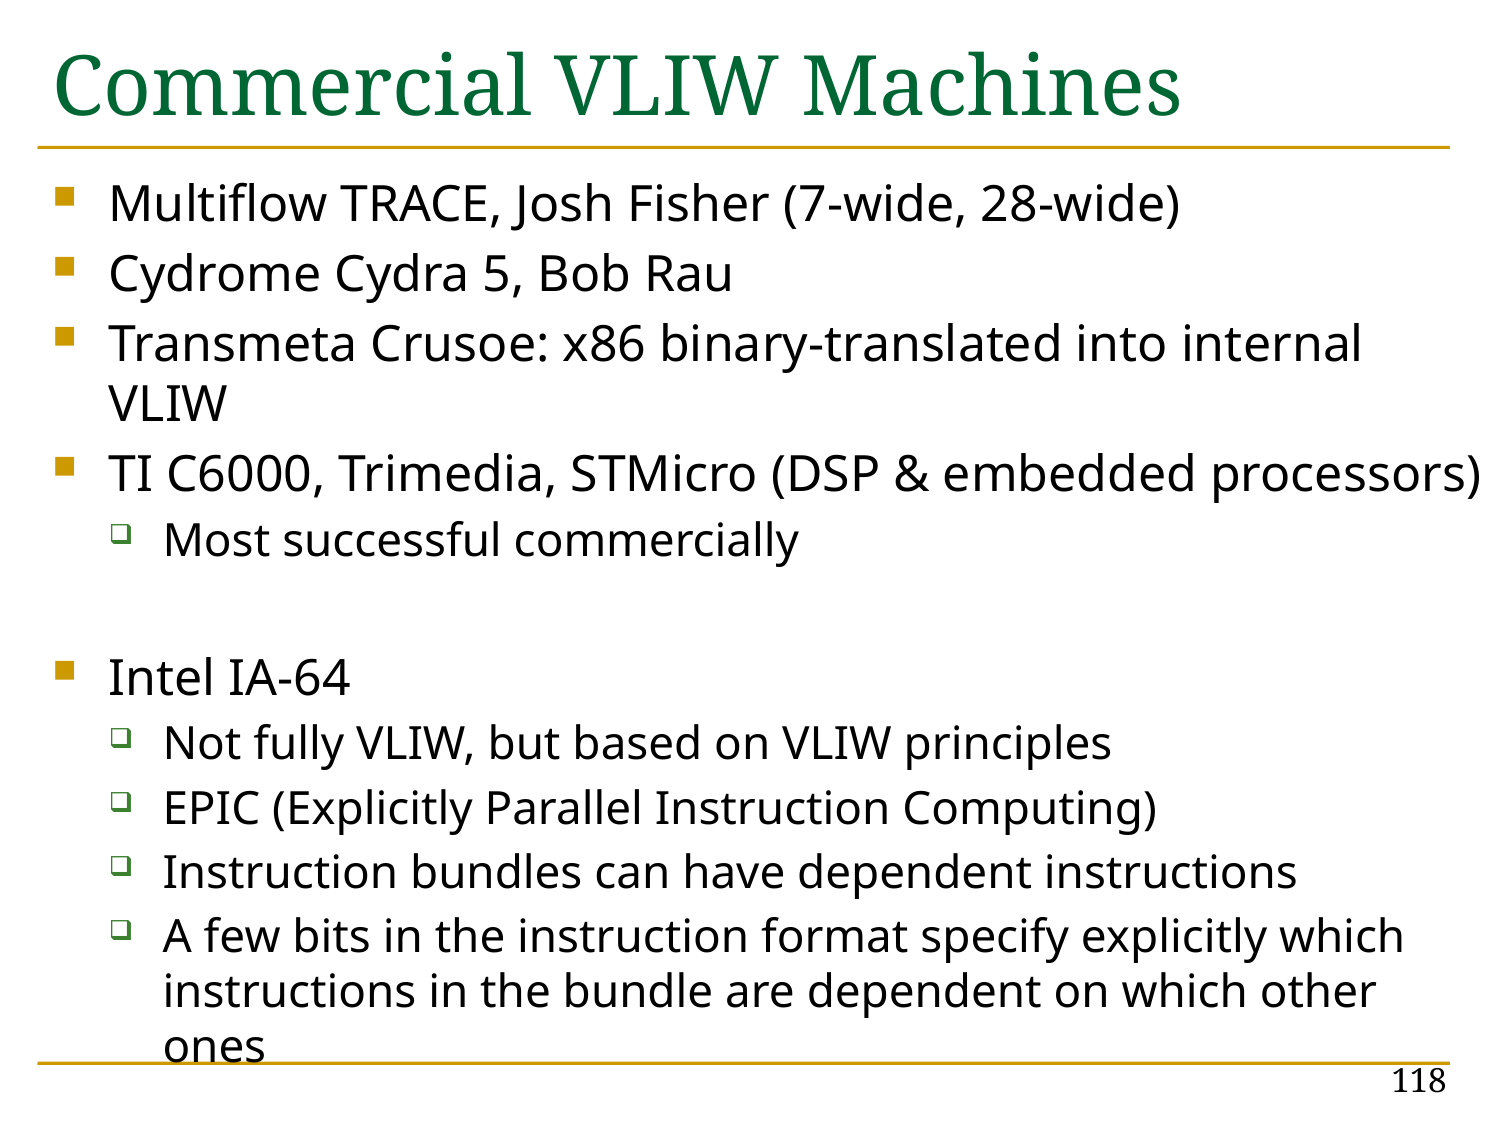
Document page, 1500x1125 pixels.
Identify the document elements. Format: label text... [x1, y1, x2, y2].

title Commercial VLIW Machines [37, 24, 1450, 163]
list Multiflow TRACE, Josh Fisher (7-wide, 28-wide) Cydrome Cydra 5, Bob Rau Transmeta Crusoe: x86 binary-translated into internal VLIW TI C6000, Trimedia, STMicro (DSP & embedded processors) Most successful commercially Intel IA-64 Not fully VLIW, but based on VLIW principles EPIC (Explicitly Parallel Instruction Computing) Instruction bundles can have dependent instructions A few bits in the instruction format specify explicitly which instructions in the bundle are dependent on which other ones [37, 163, 1500, 1016]
slide_number 118 [1111, 1036, 1462, 1112]
